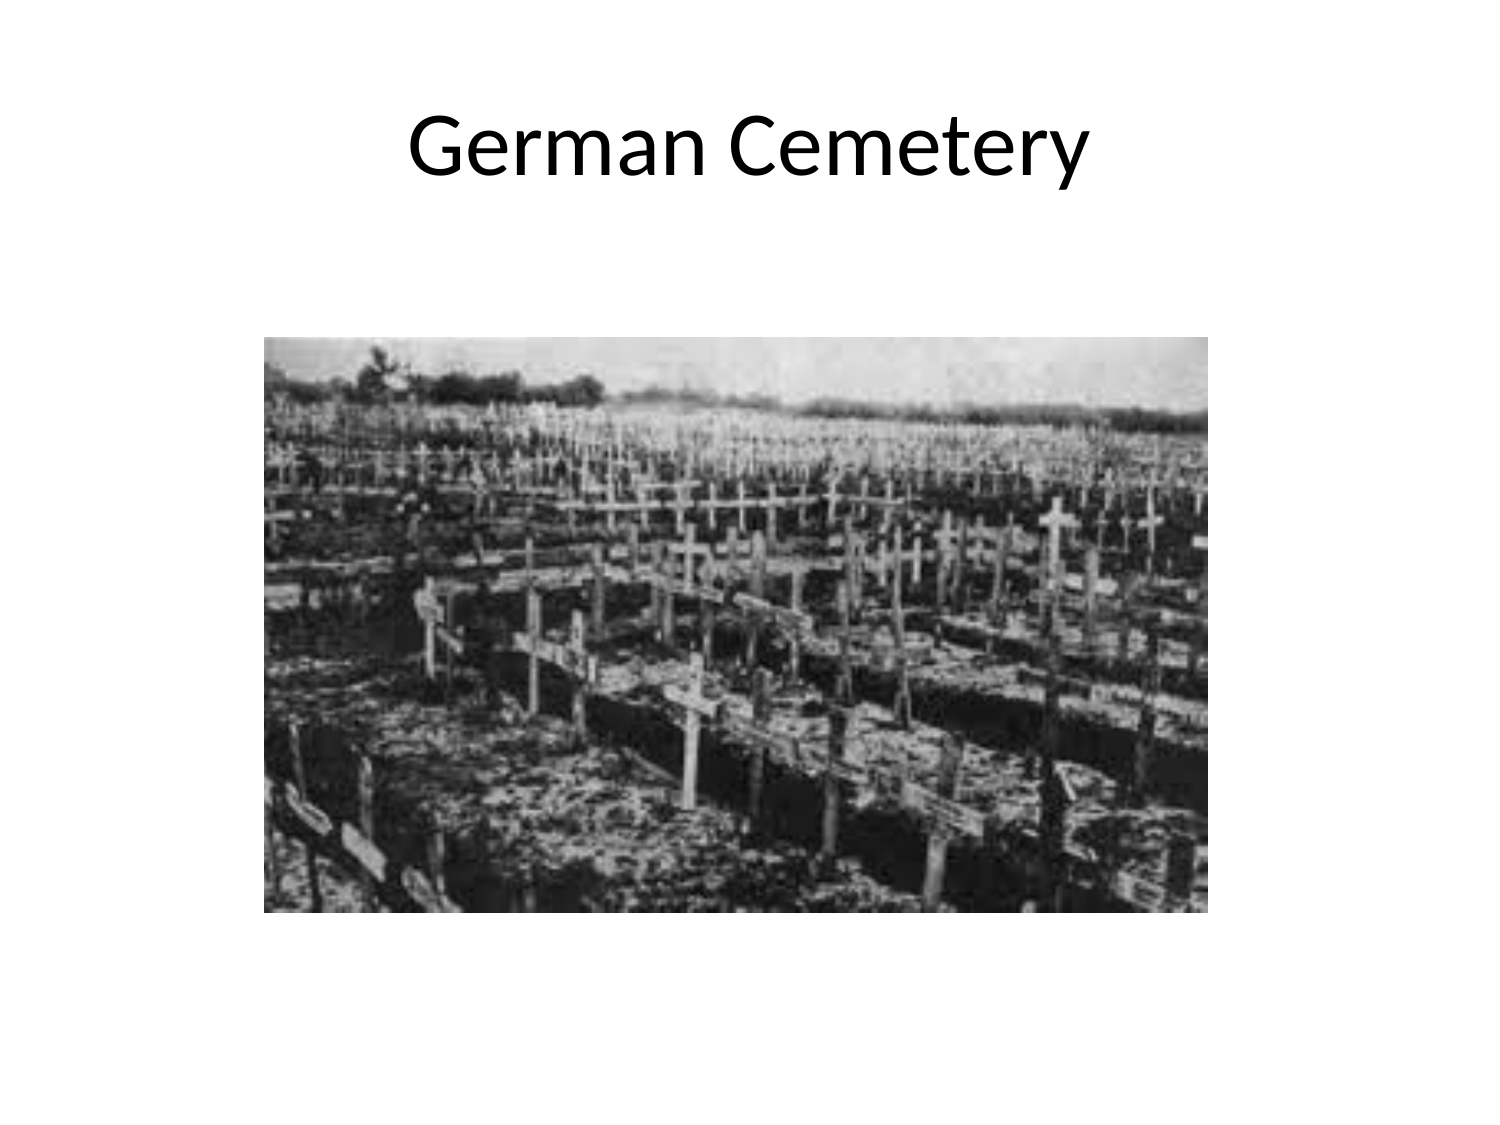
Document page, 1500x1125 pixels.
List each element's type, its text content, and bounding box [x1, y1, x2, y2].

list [263, 337, 1208, 913]
title German Cemetery [75, 45, 1425, 233]
